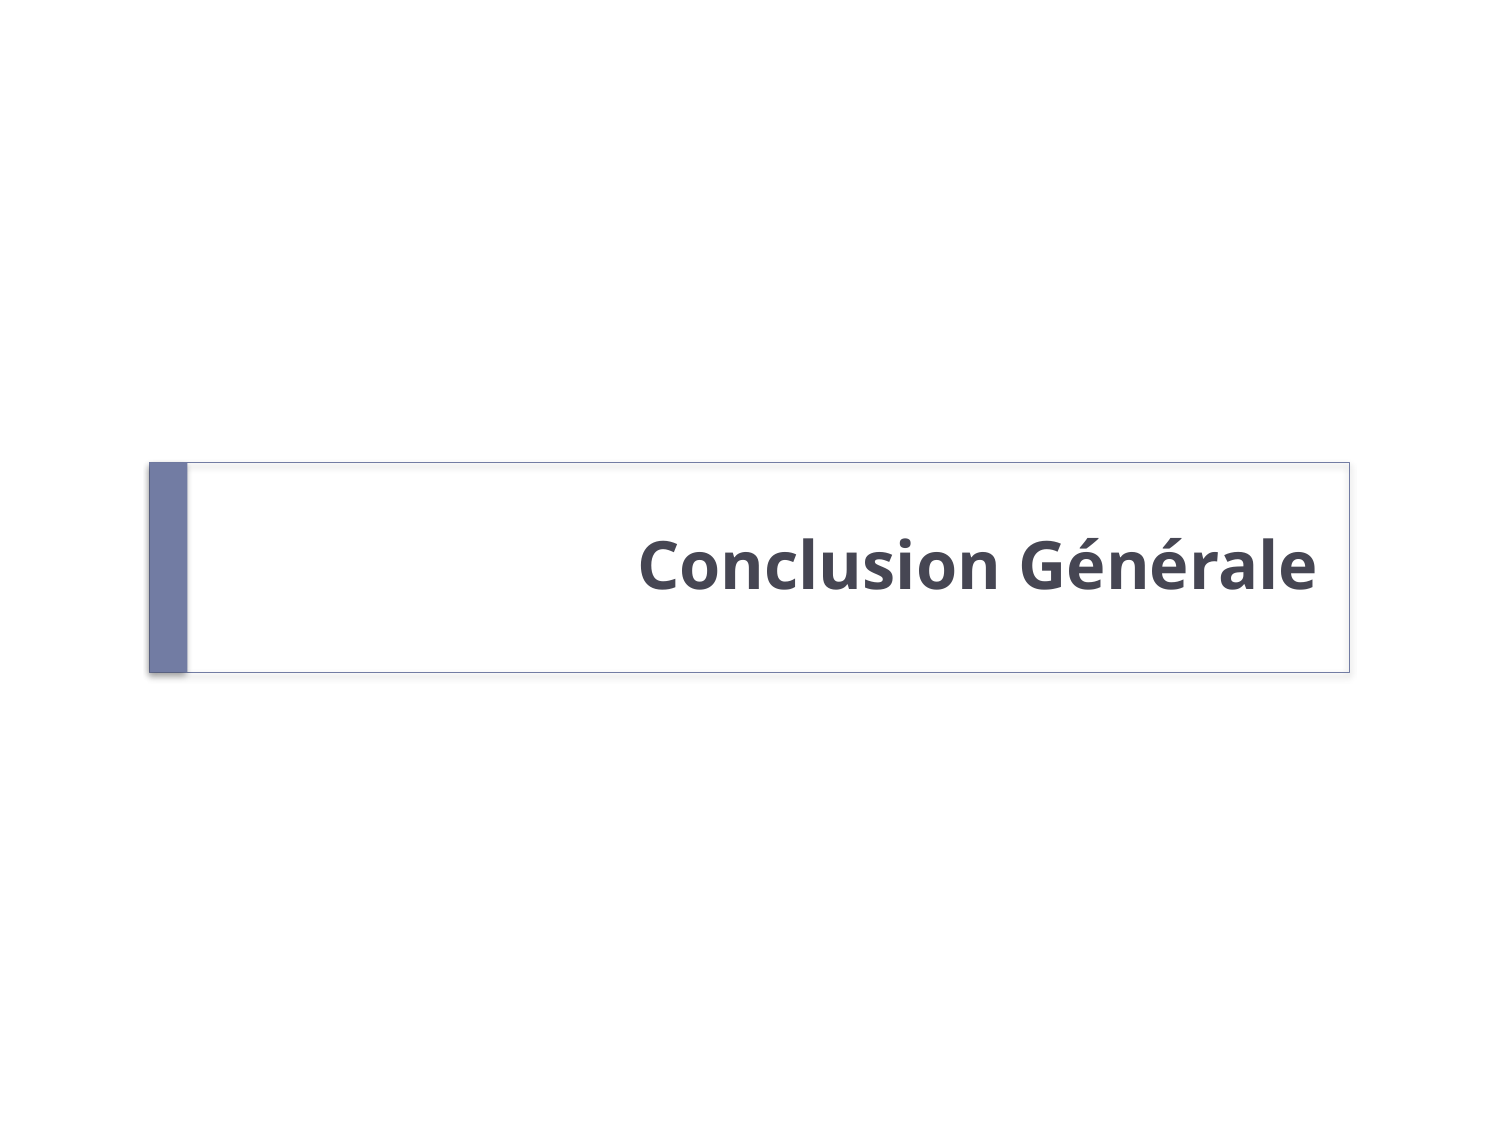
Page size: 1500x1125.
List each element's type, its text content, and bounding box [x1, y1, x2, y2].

title Conclusion Générale [208, 515, 1334, 614]
